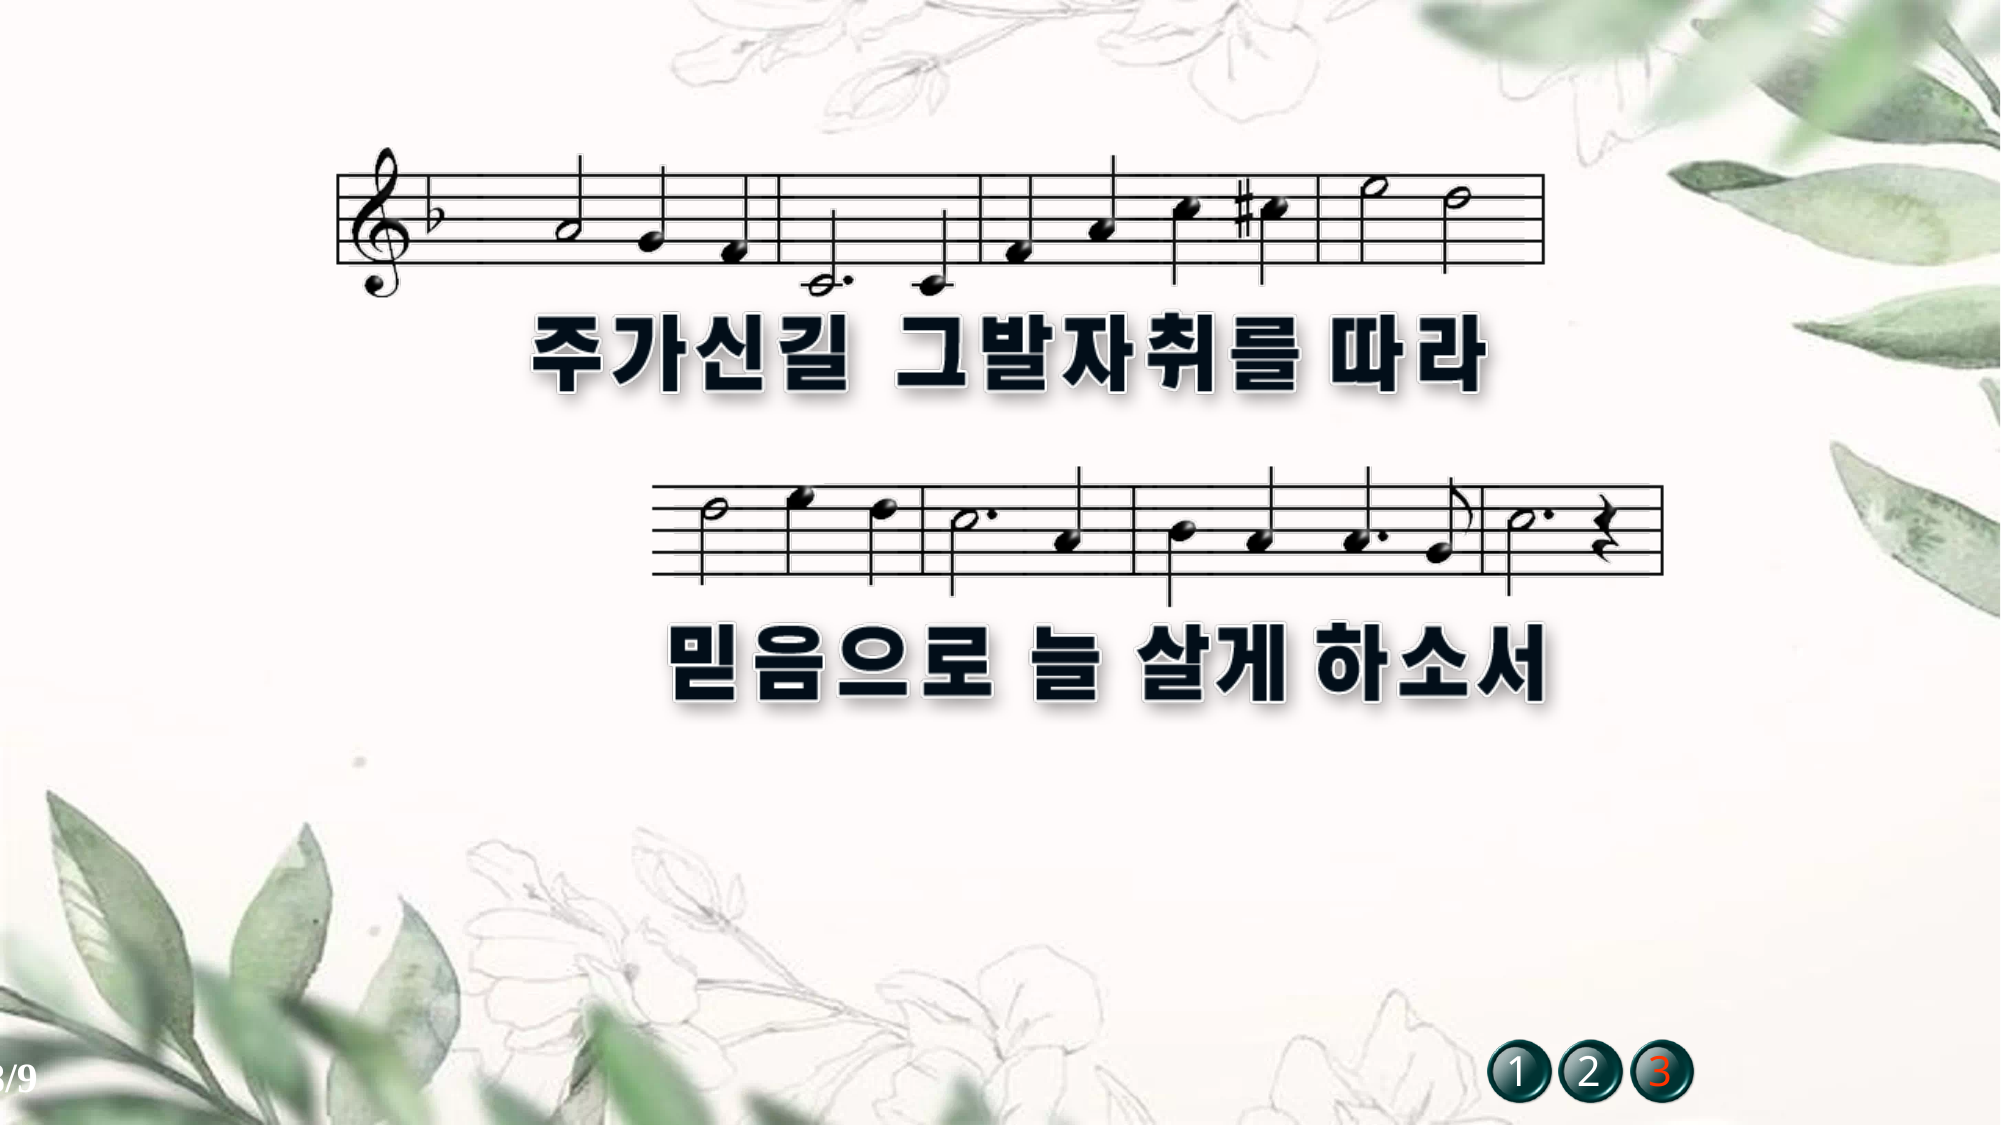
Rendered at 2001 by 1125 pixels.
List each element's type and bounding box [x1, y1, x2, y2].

picture [0, 0, 2001, 1125]
text_box [1627, 1035, 1697, 1106]
text_box [1555, 1035, 1626, 1106]
text_box [1484, 1035, 1555, 1106]
